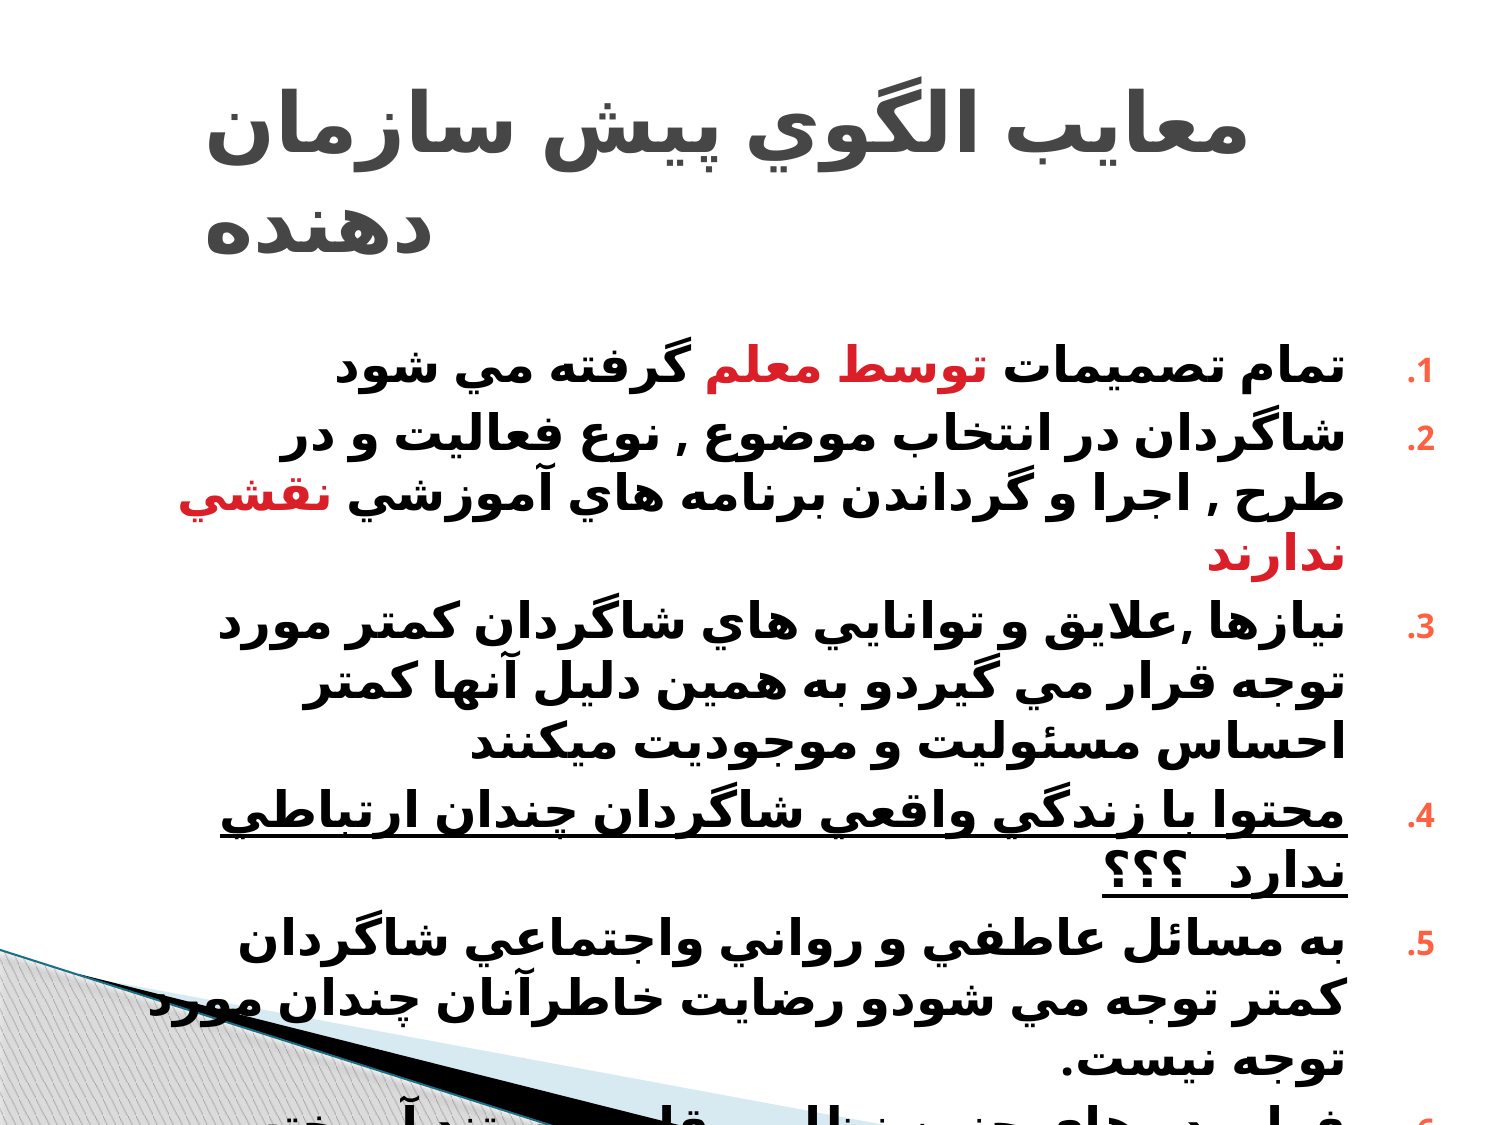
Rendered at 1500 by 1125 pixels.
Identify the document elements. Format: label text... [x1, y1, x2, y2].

list تمام تصميمات توسط معلم گرفته مي شود شاگردان در انتخاب موضوع , نوع فعاليت و در طرح , اجرا و گرداندن برنامه هاي آموزشي نقشي ندارند نيازها ,علايق و توانايي هاي شاگردان كمتر مورد توجه قرار مي گيردو به همين دليل آنها كمتر احساس مسئوليت و موجوديت ميكنند محتوا با زندگي واقعي شاگردان چندان ارتباطي ندارد ؟؟؟ به مسائل عاطفي و رواني واجتماعي شاگردان كمتر توجه مي شودو رضايت خاطرآنان چندان مورد توجه نيست. فراورده هاي چنين نظامي قادر نيستند آموخته هايشان را در زندگي واقعي به كار گيرند. [112, 324, 1450, 1000]
title معايب الگوي پيش سازمان دهنده [189, 75, 1500, 263]
